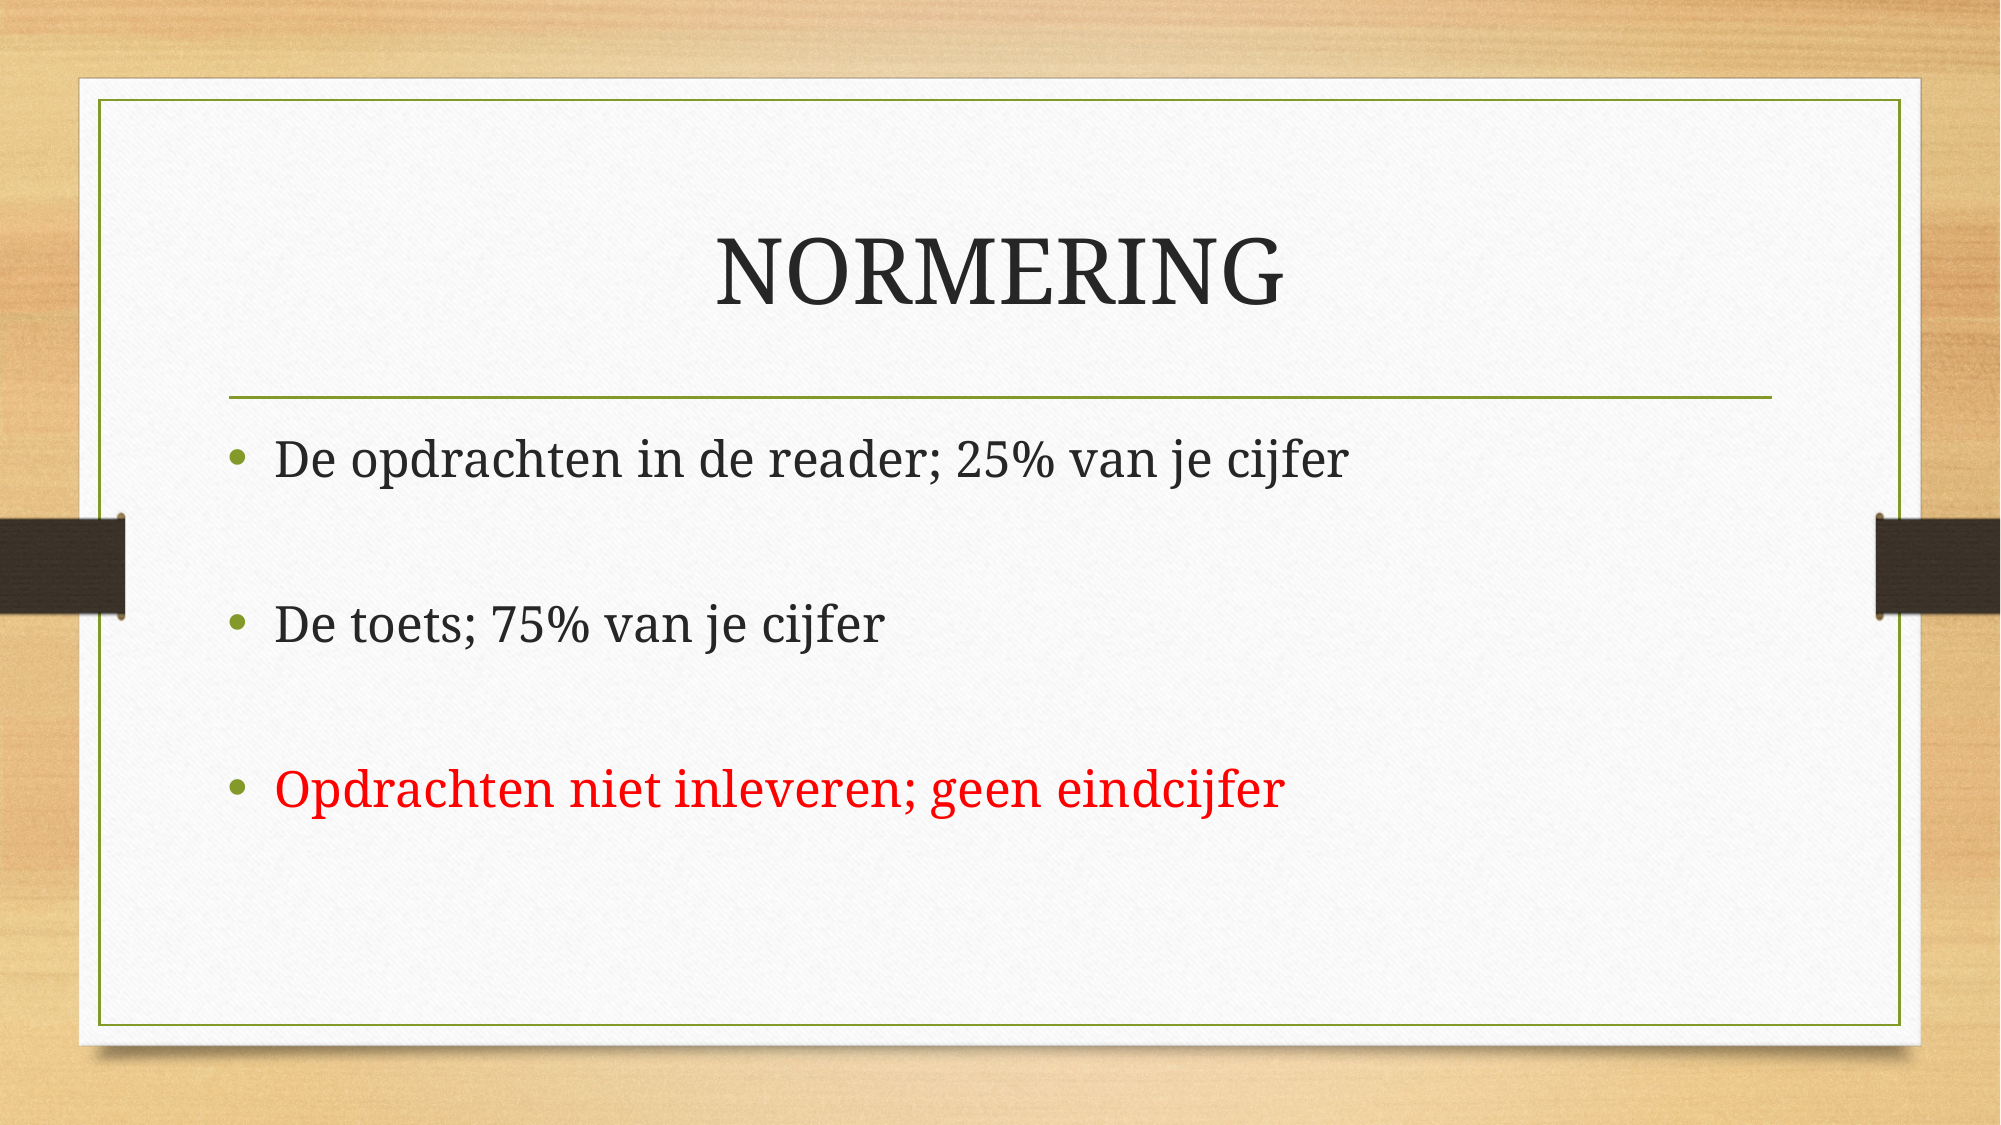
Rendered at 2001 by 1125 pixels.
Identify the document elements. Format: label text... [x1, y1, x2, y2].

picture [0, 0, 2001, 1125]
title NORMERING [212, 161, 1788, 375]
list De opdrachten in de reader; 25% van je cijfer De toets; 75% van je cijfer Opdrachten niet inleveren; geen eindcijfer [212, 419, 1788, 964]
